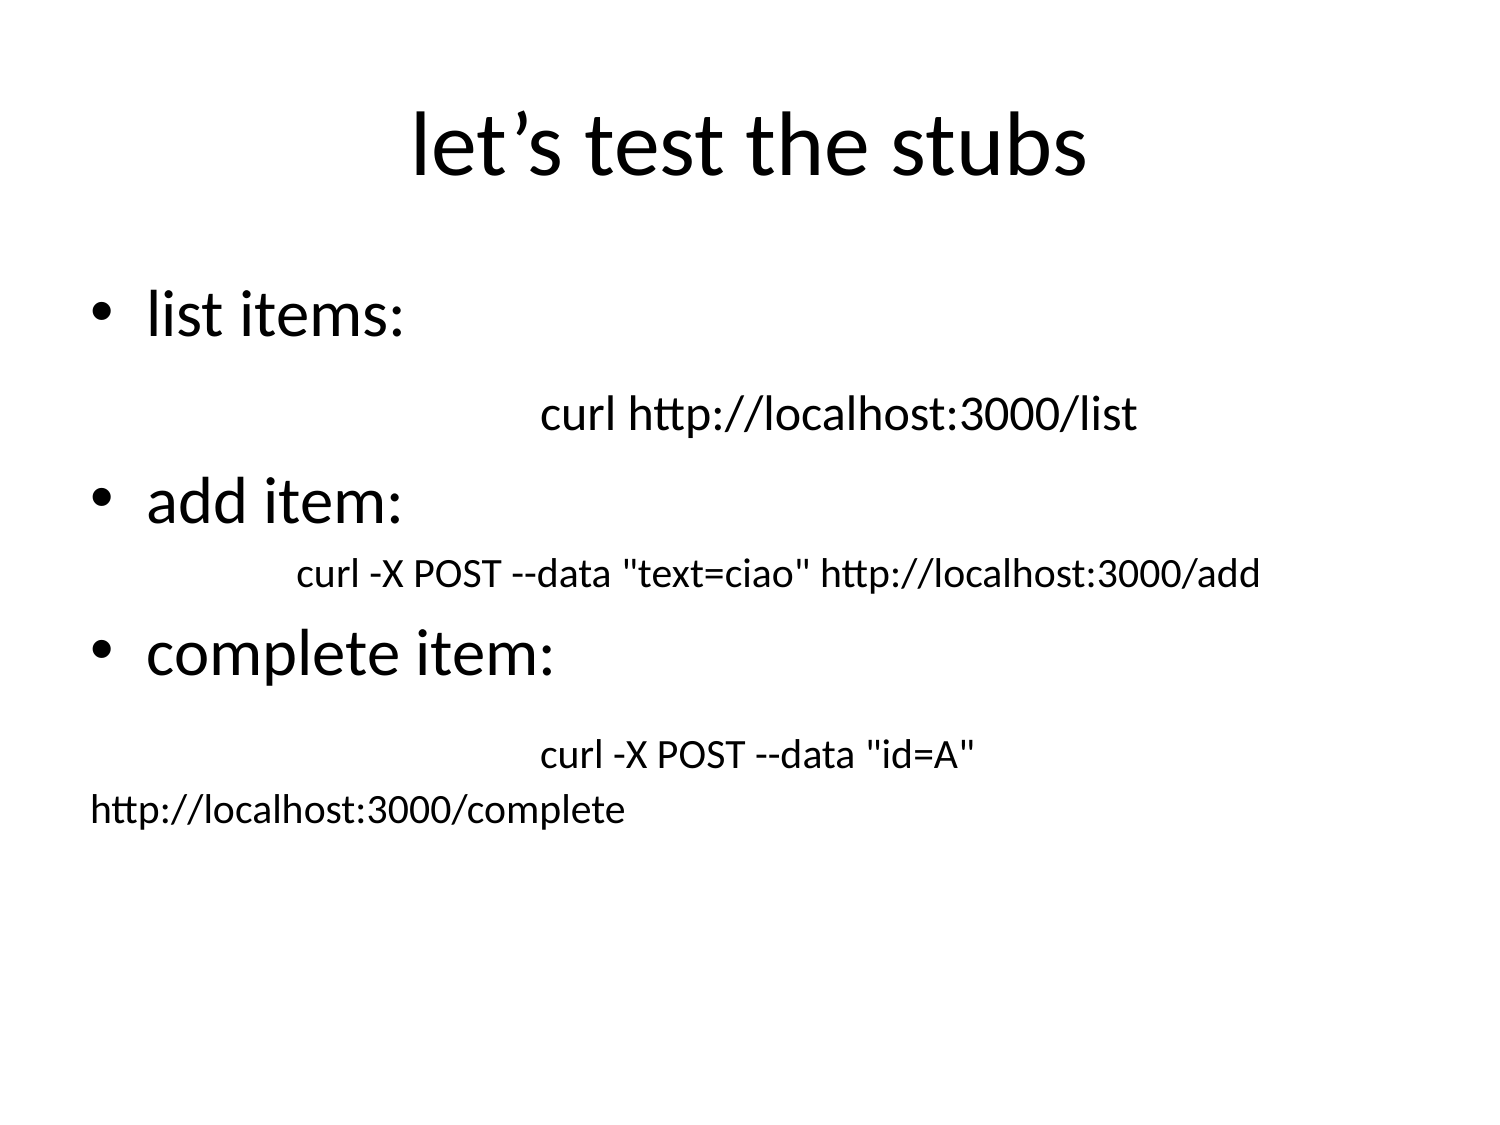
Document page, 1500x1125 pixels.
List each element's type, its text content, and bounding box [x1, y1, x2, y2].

title let’s test the stubs [75, 45, 1425, 233]
list list items: curl http://localhost:3000/list add item: curl -X POST --data "text=ciao" http://localhost:3000/add complete item: curl -X POST --data "id=A" http://localhost:3000/complete [75, 262, 1425, 1005]
